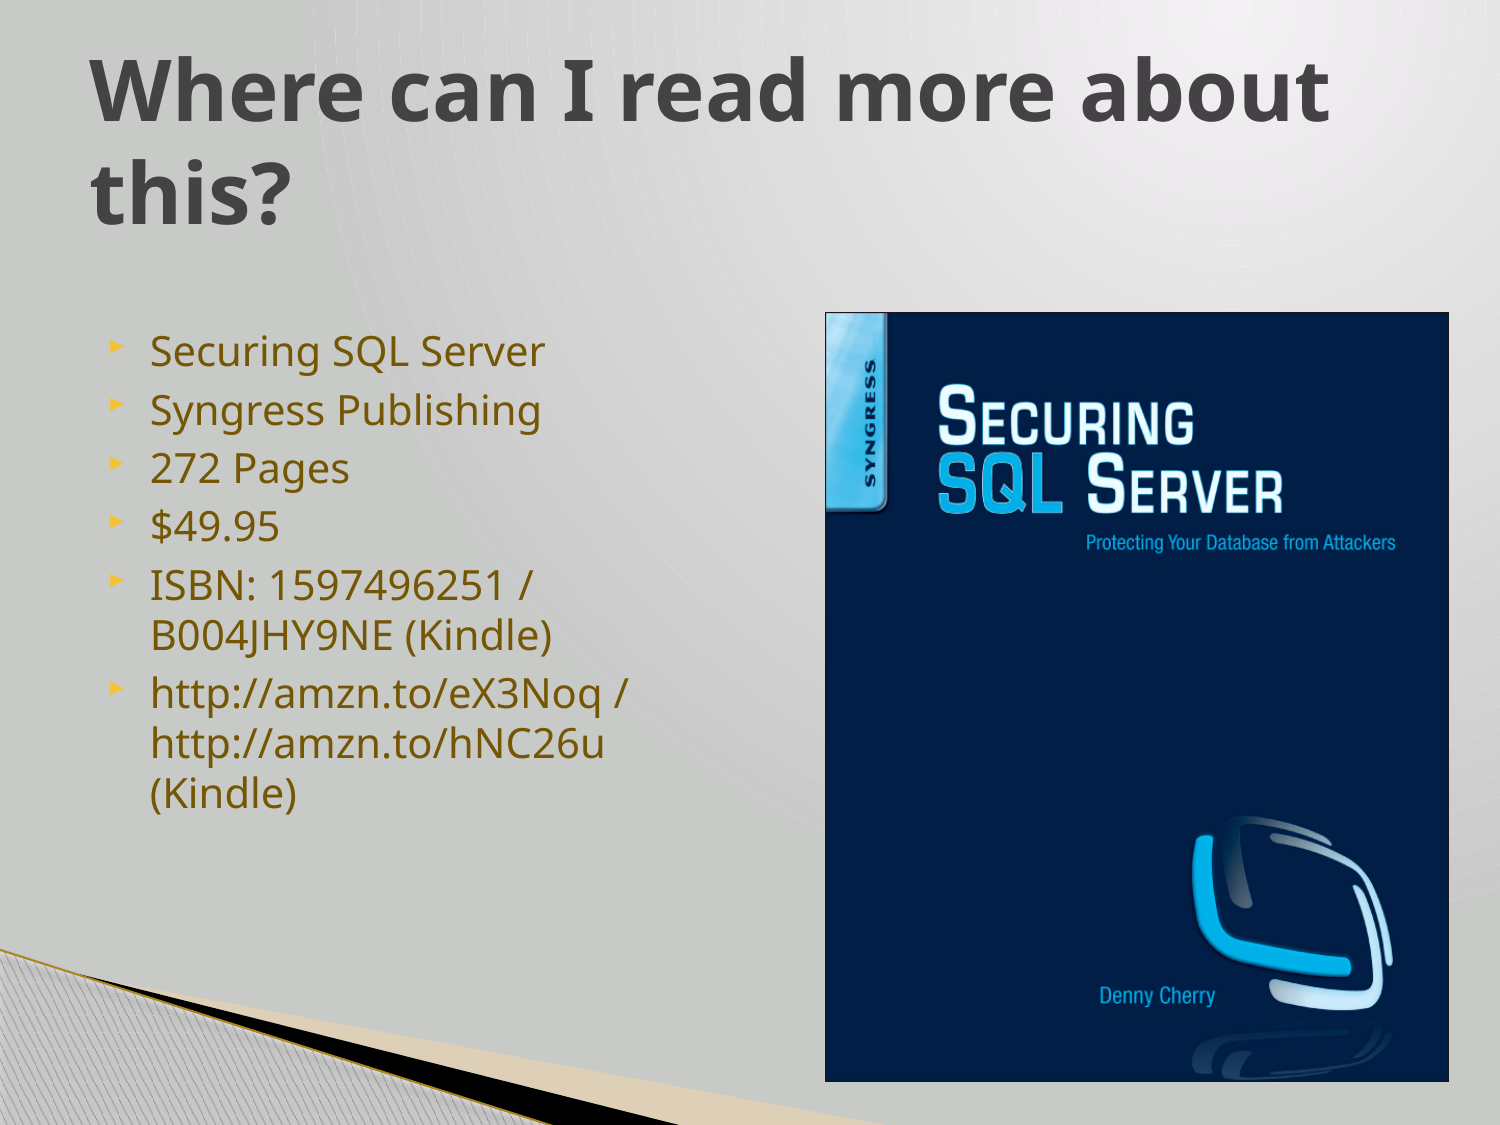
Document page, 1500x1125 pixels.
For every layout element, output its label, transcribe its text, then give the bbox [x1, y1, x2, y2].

picture [824, 312, 1449, 1082]
list Securing SQL Server Syngress Publishing 272 Pages $49.95 ISBN: 1597496251 / B004JHY9NE (Kindle) http://amzn.to/eX3Noq / http://amzn.to/hNC26u (Kindle) [75, 317, 750, 1038]
title Where can I read more about this? [75, 45, 1425, 233]
